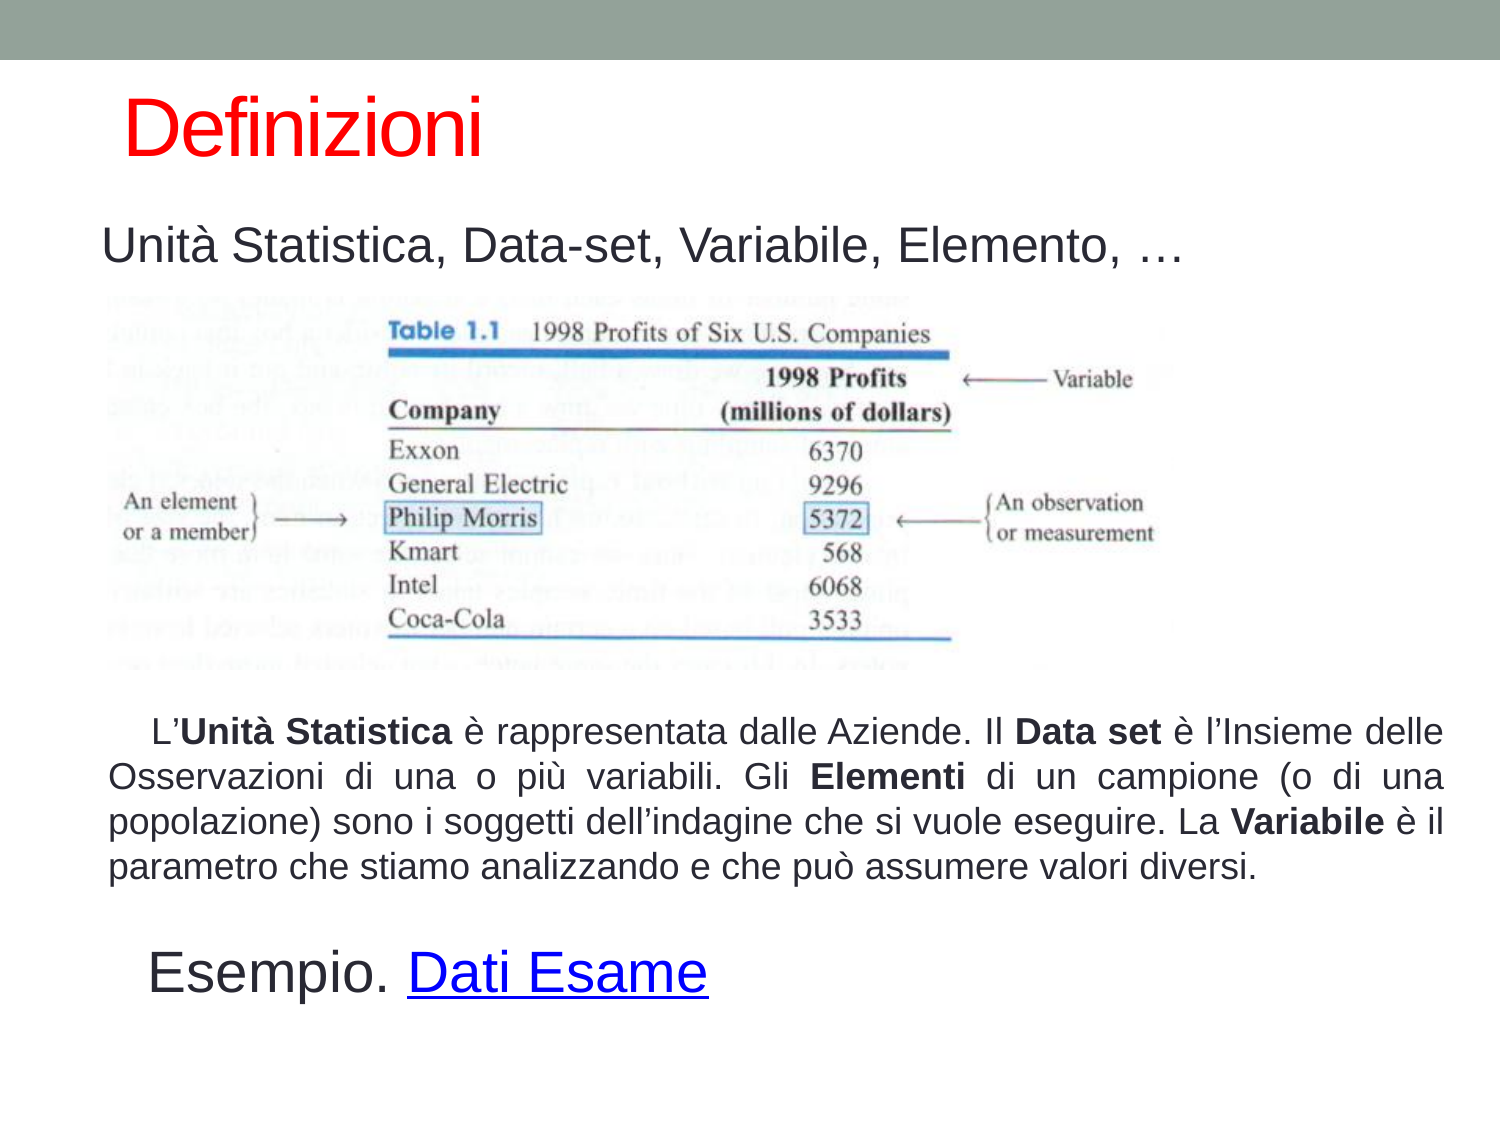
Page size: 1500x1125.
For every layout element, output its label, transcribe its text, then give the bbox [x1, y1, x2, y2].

picture [107, 295, 1174, 671]
text_box Esempio. Dati Esame [133, 926, 1420, 1012]
text_box L’Unità Statistica è rappresentata dalle Aziende. Il Data set è l’Insieme delle Osservazioni di una o più variabili. Gli Elementi di un campione (o di una popolazione) sono i soggetti dell’indagine che si vuole eseguire. La Variabile è il parametro che stiamo analizzando e che può assumere valori diversi. [93, 699, 1459, 895]
text_box Unità Statistica, Data-set, Variabile, Elemento, … [86, 205, 1330, 281]
title Definizioni [107, 49, 1457, 197]
